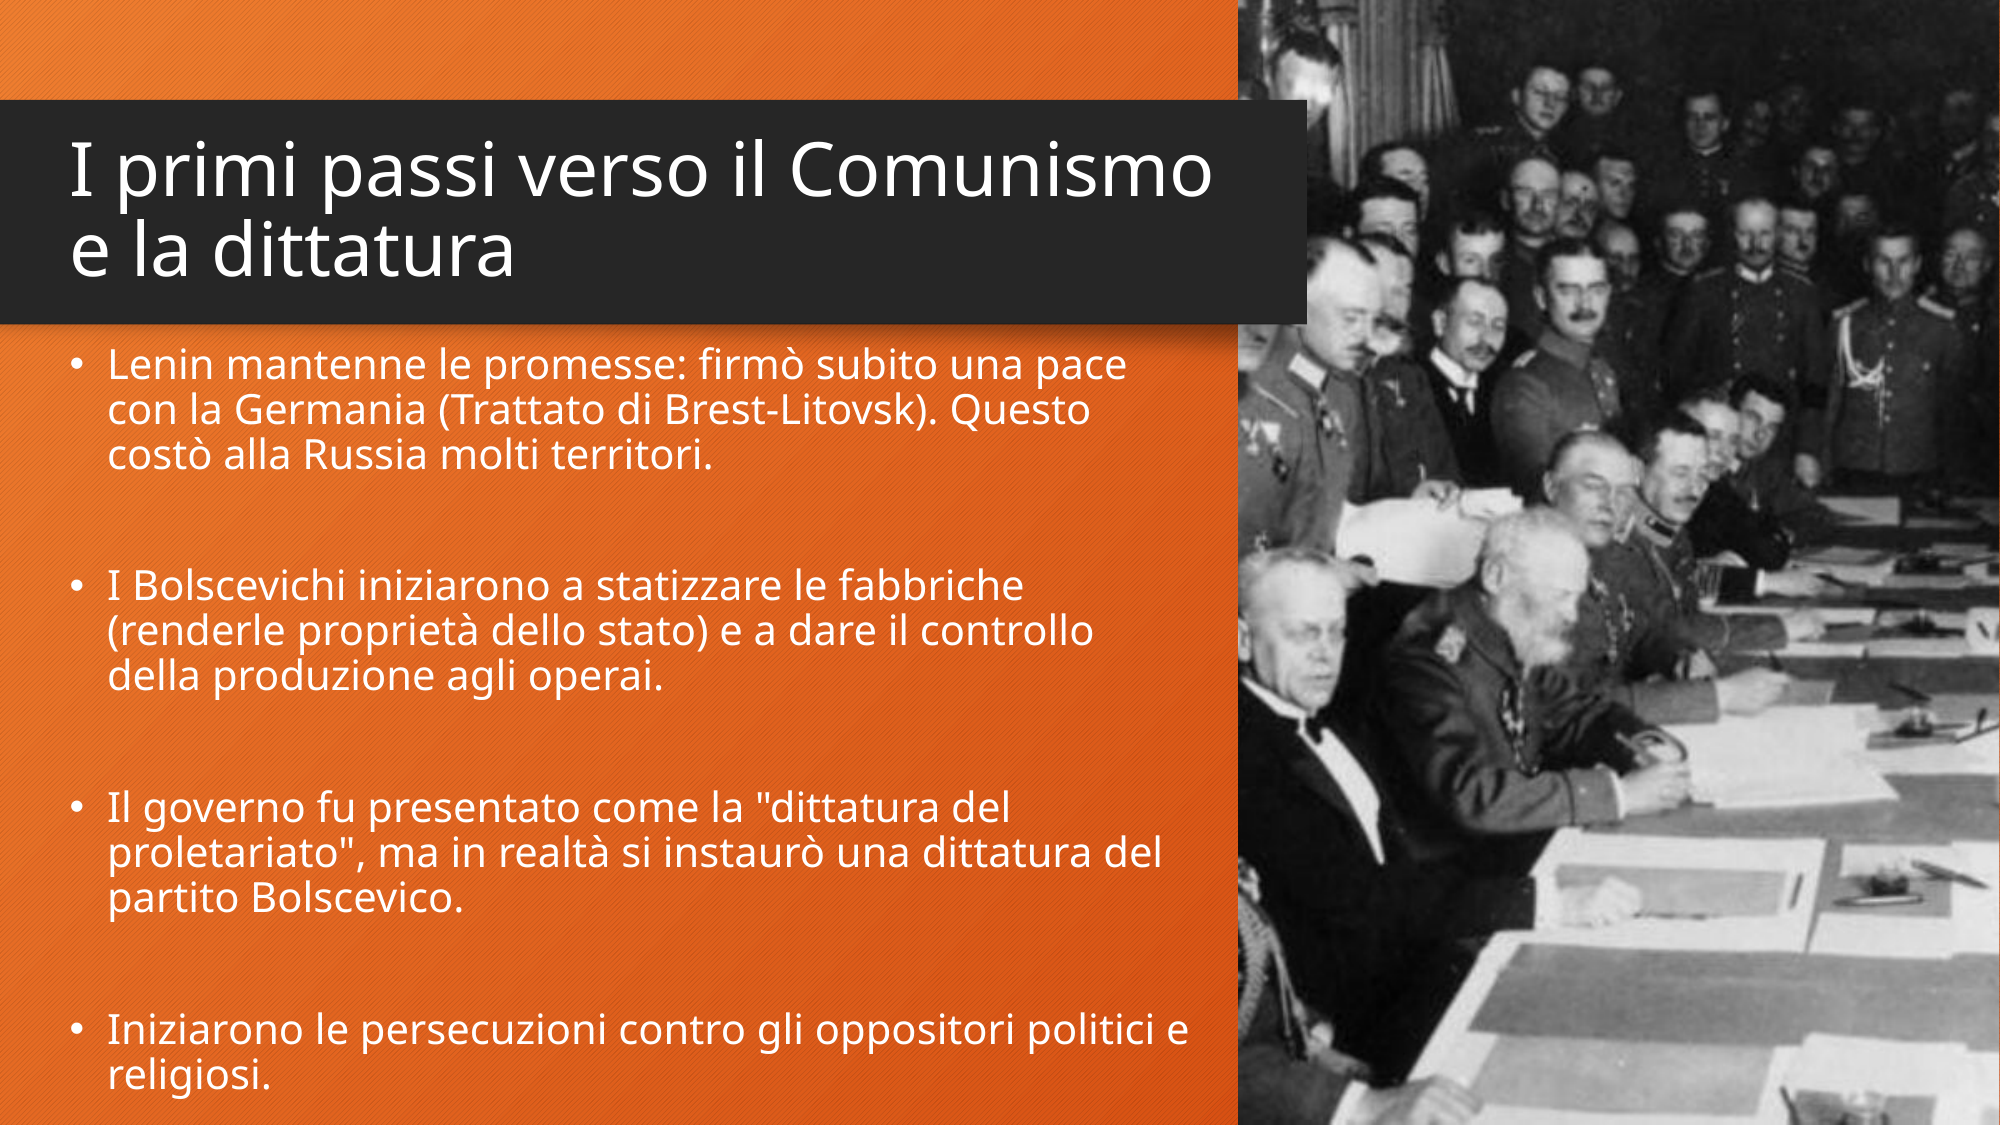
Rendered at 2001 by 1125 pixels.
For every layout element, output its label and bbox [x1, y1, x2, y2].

text_box [0, 0, 1237, 322]
picture [0, 0, 2000, 1125]
text_box [0, 377, 1237, 1125]
